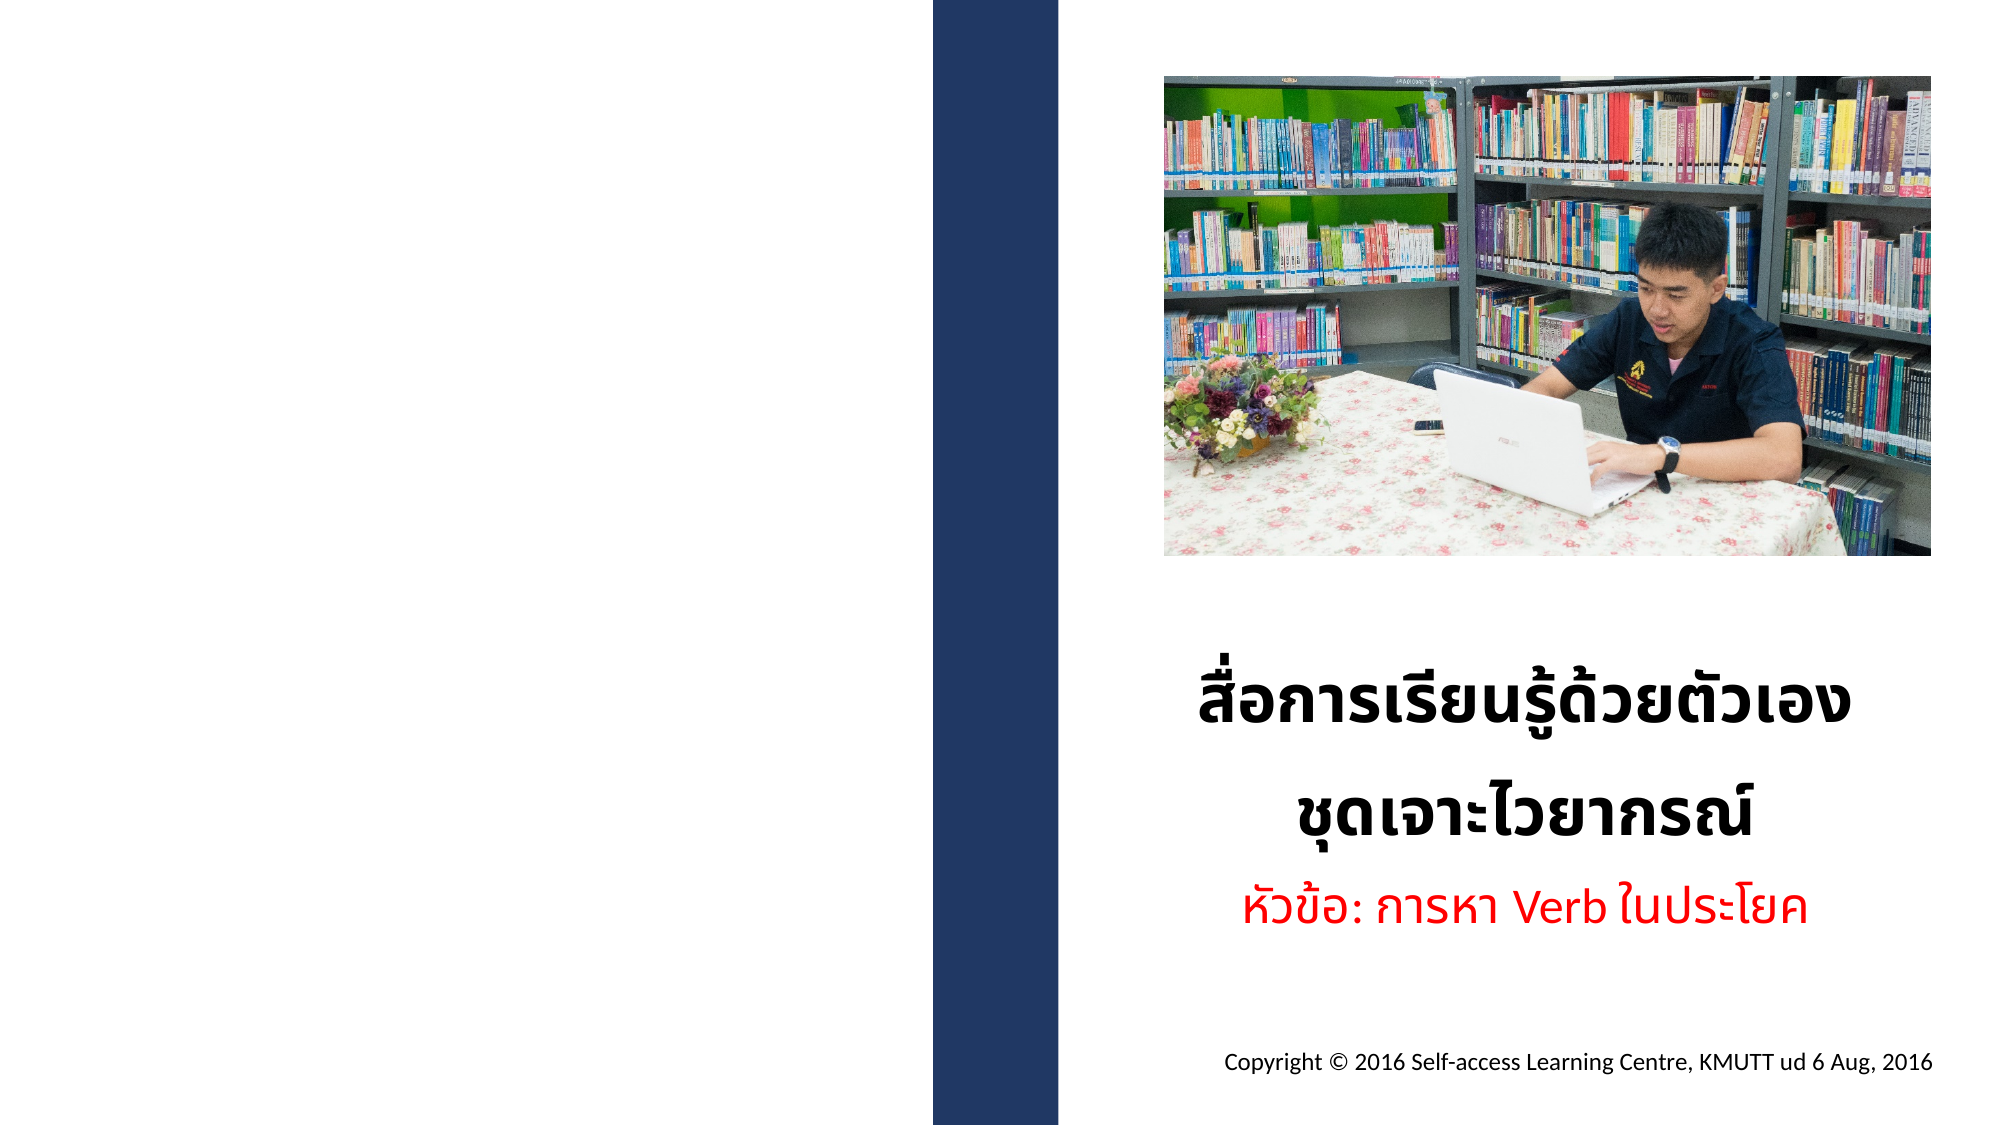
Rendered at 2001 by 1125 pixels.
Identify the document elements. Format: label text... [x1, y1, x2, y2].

text_box Copyright © 2016 Self-access Learning Centre, KMUTT ud 6 Aug, 2016 [1207, 1036, 1993, 1084]
text_box [932, 0, 1059, 1125]
picture [1164, 76, 1931, 556]
text_box สื่อการเรียนรู้ด้วยตัวเอง ชุดเจาะไวยากรณ์ หัวข้อ: การหา Verb ในประโยค [1161, 647, 1890, 943]
